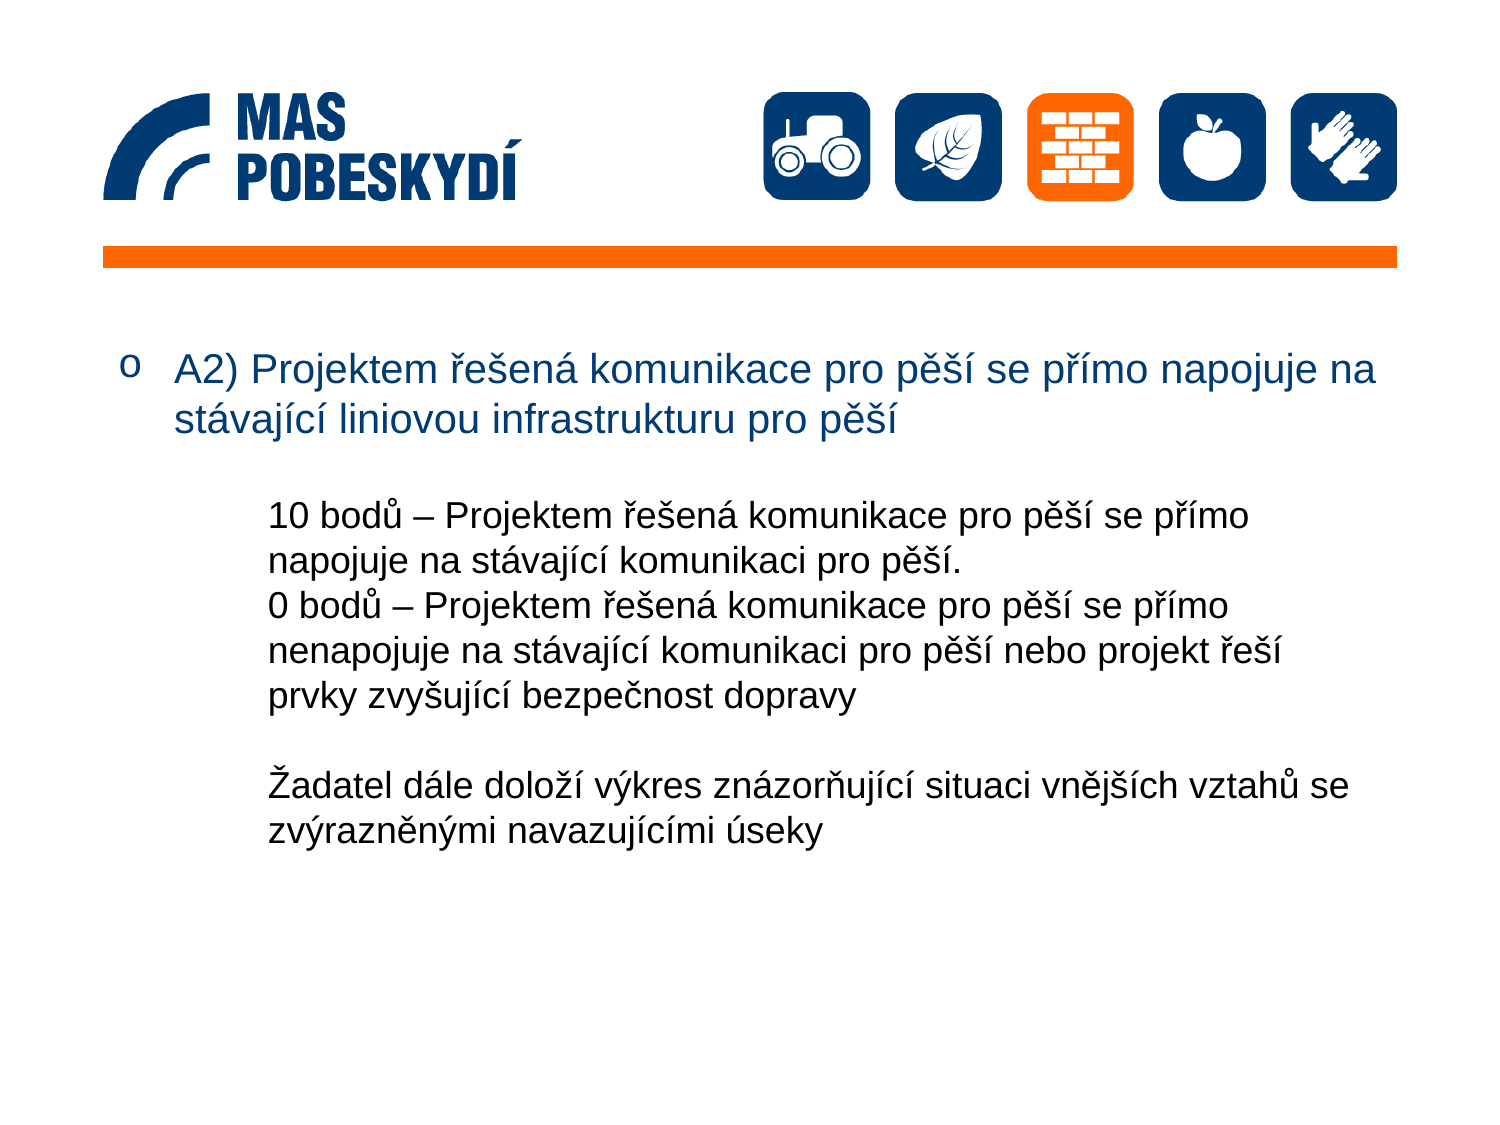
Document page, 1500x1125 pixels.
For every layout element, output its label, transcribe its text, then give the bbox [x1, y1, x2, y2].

picture [103, 92, 1397, 268]
subtitle A2) Projektem řešená komunikace pro pěší se přímo napojuje na stávající liniovou infrastrukturu pro pěší 10 bodů – Projektem řešená komunikace pro pěší se přímo napojuje na stávající komunikaci pro pěší. 0 bodů – Projektem řešená komunikace pro pěší se přímo nenapojuje na stávající komunikaci pro pěší nebo projekt řeší prvky zvyšující bezpečnost dopravy Žadatel dále doloží výkres znázorňující situaci vnějších vztahů se zvýrazněnými navazujícími úseky [103, 333, 1397, 1030]
